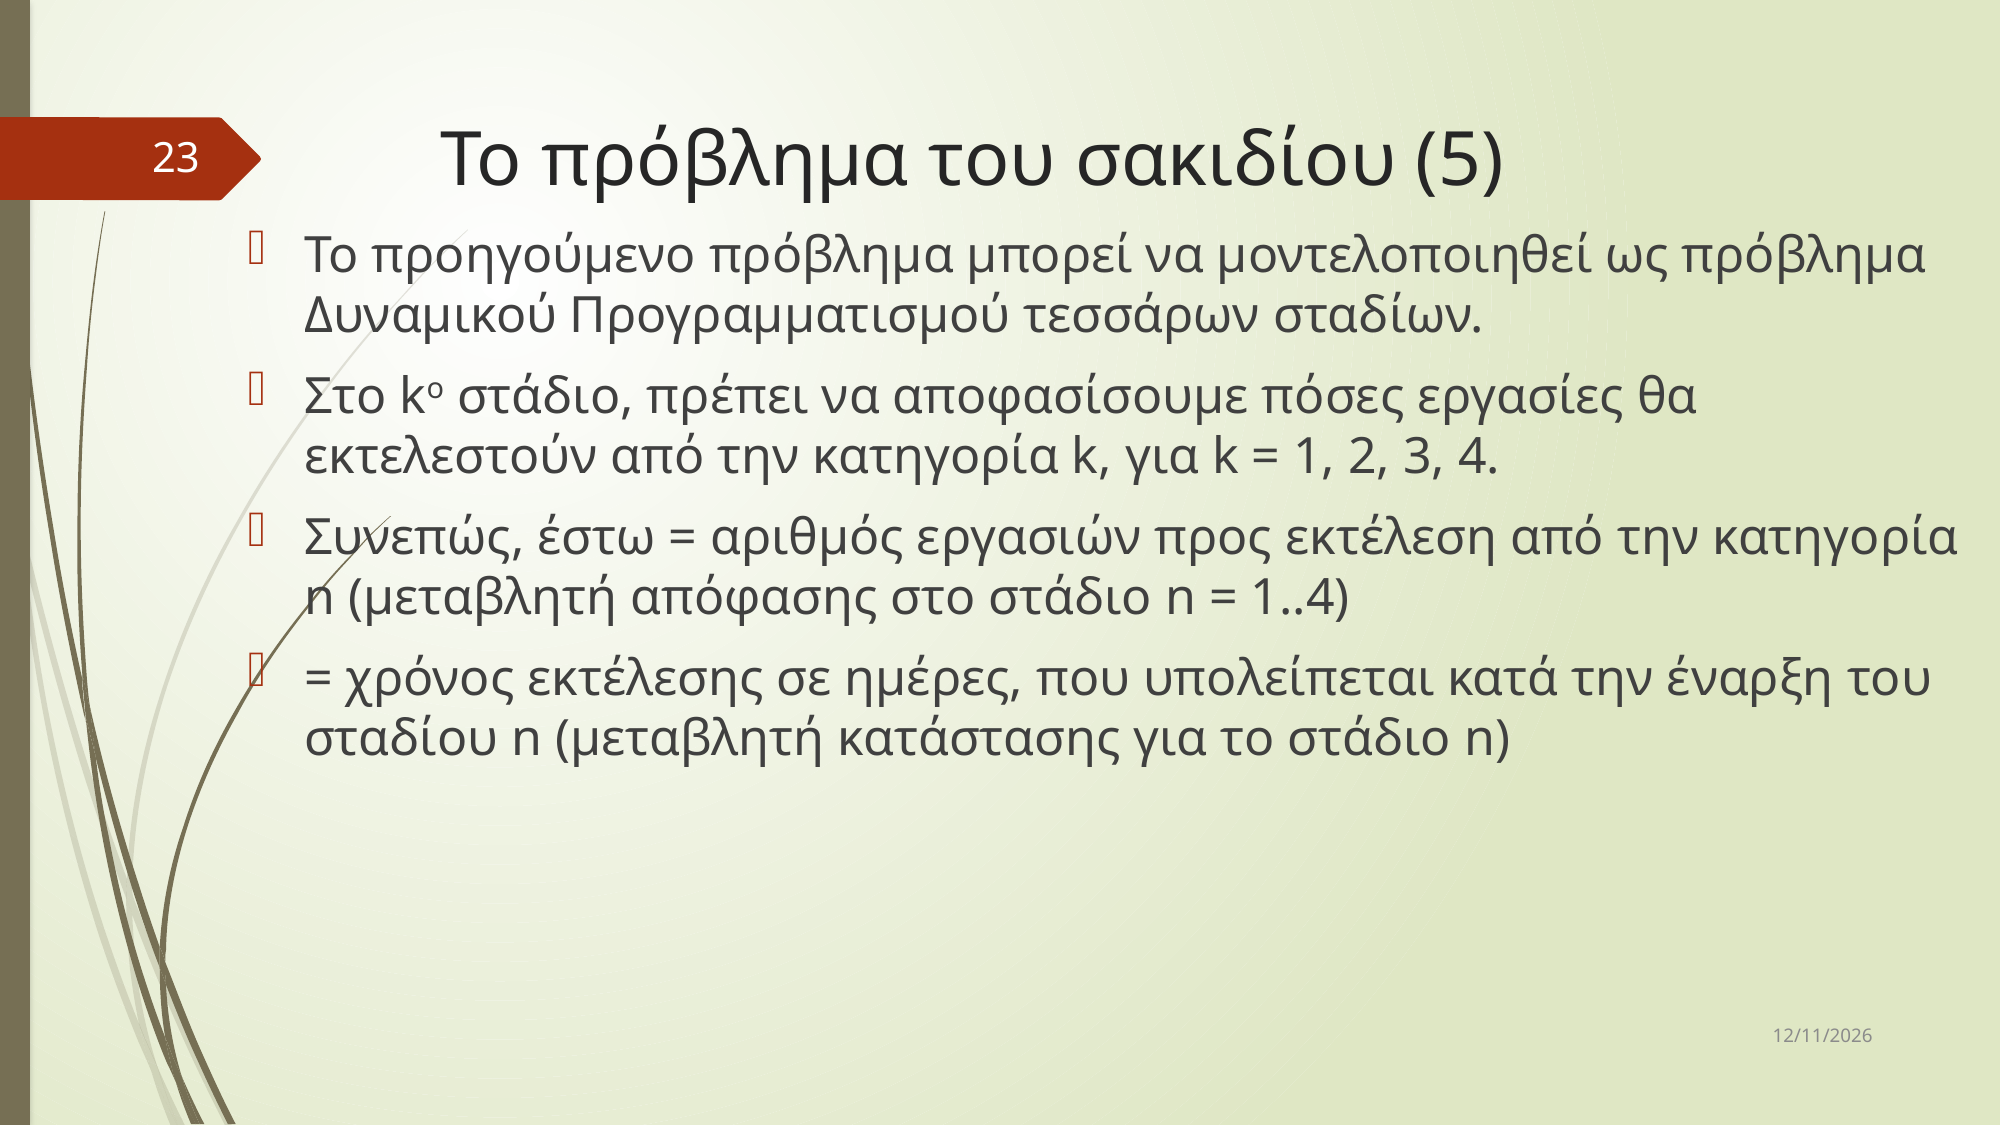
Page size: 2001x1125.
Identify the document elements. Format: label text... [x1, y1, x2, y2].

title Το πρόβλημα του σακιδίου (5) [425, 102, 1888, 313]
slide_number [1699, 1005, 1888, 1067]
slide_number 23 [87, 129, 216, 190]
